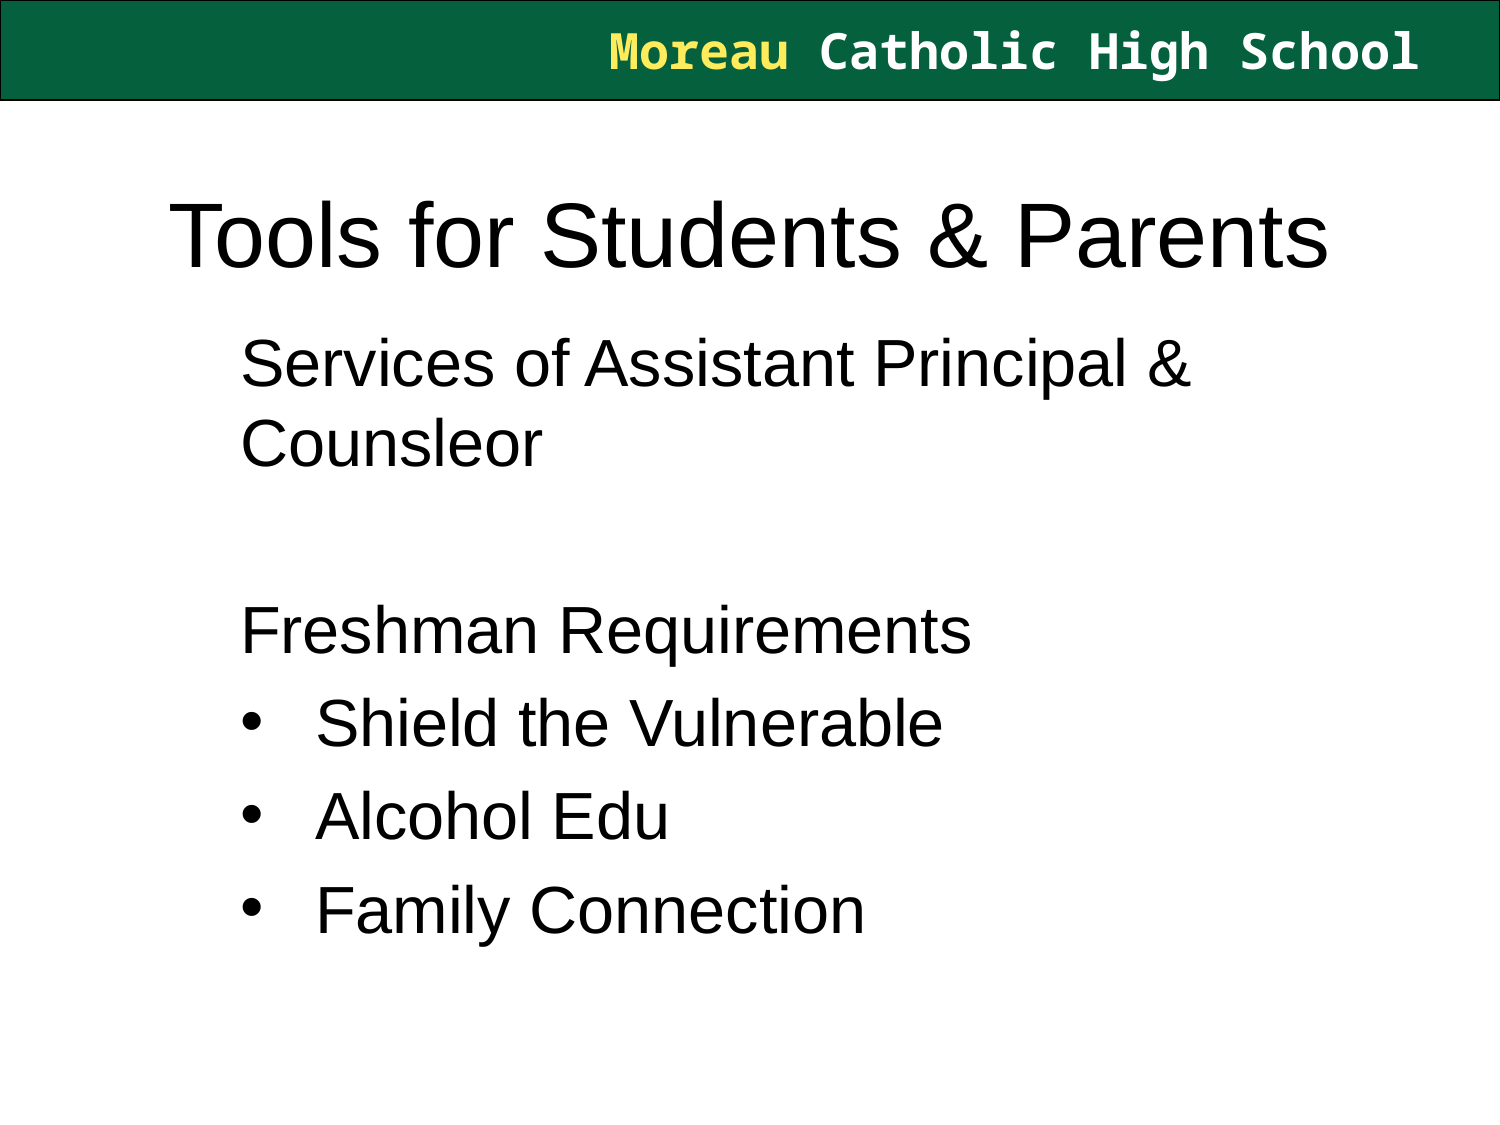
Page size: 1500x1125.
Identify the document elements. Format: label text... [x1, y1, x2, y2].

title Tools for Students & Parents [112, 149, 1388, 313]
subtitle Services of Assistant Principal & Counsleor Freshman Requirements Shield the Vulnerable Alcohol Edu Family Connection [224, 312, 1276, 1001]
